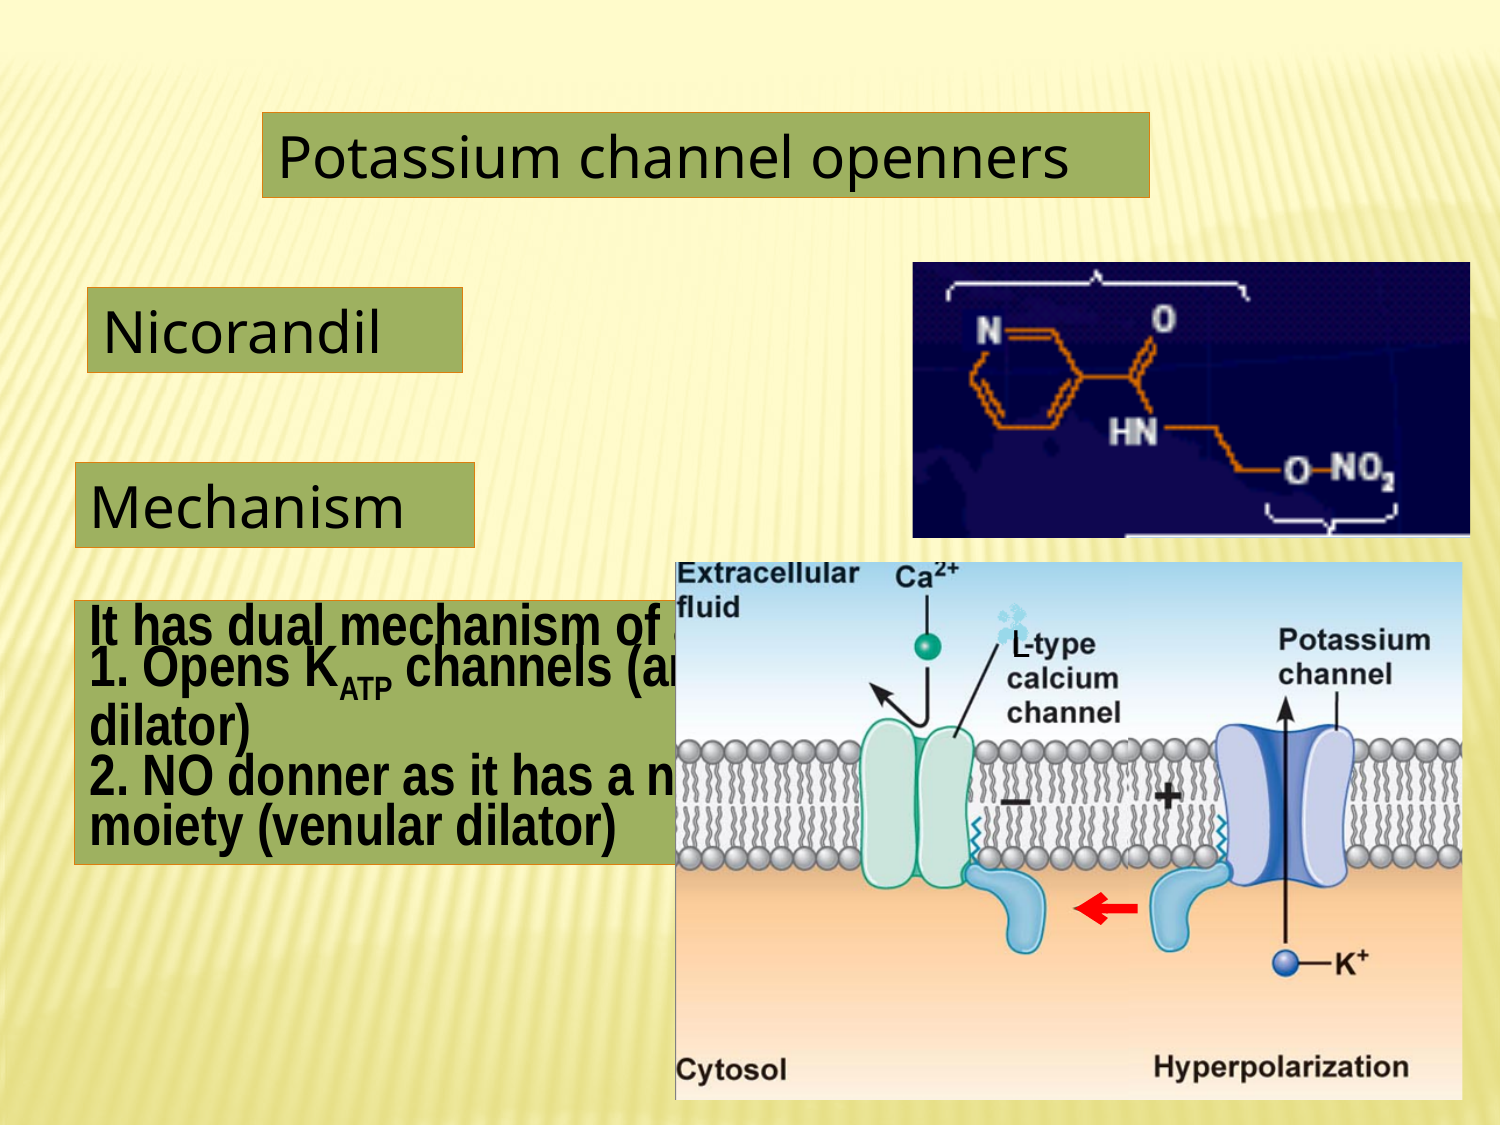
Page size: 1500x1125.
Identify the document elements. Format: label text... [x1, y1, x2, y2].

text_box It has dual mechanism of action; 1. Opens KATP channels (arteriolar dilator) 2. NO donner as it has a nitrate moiety (venular dilator) [74, 600, 674, 865]
text_box Mechanism [75, 462, 475, 548]
text_box Nicorandil [87, 287, 463, 373]
text_box Potassium channel openners [262, 112, 1150, 198]
picture [912, 262, 1471, 538]
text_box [674, 562, 1463, 1101]
